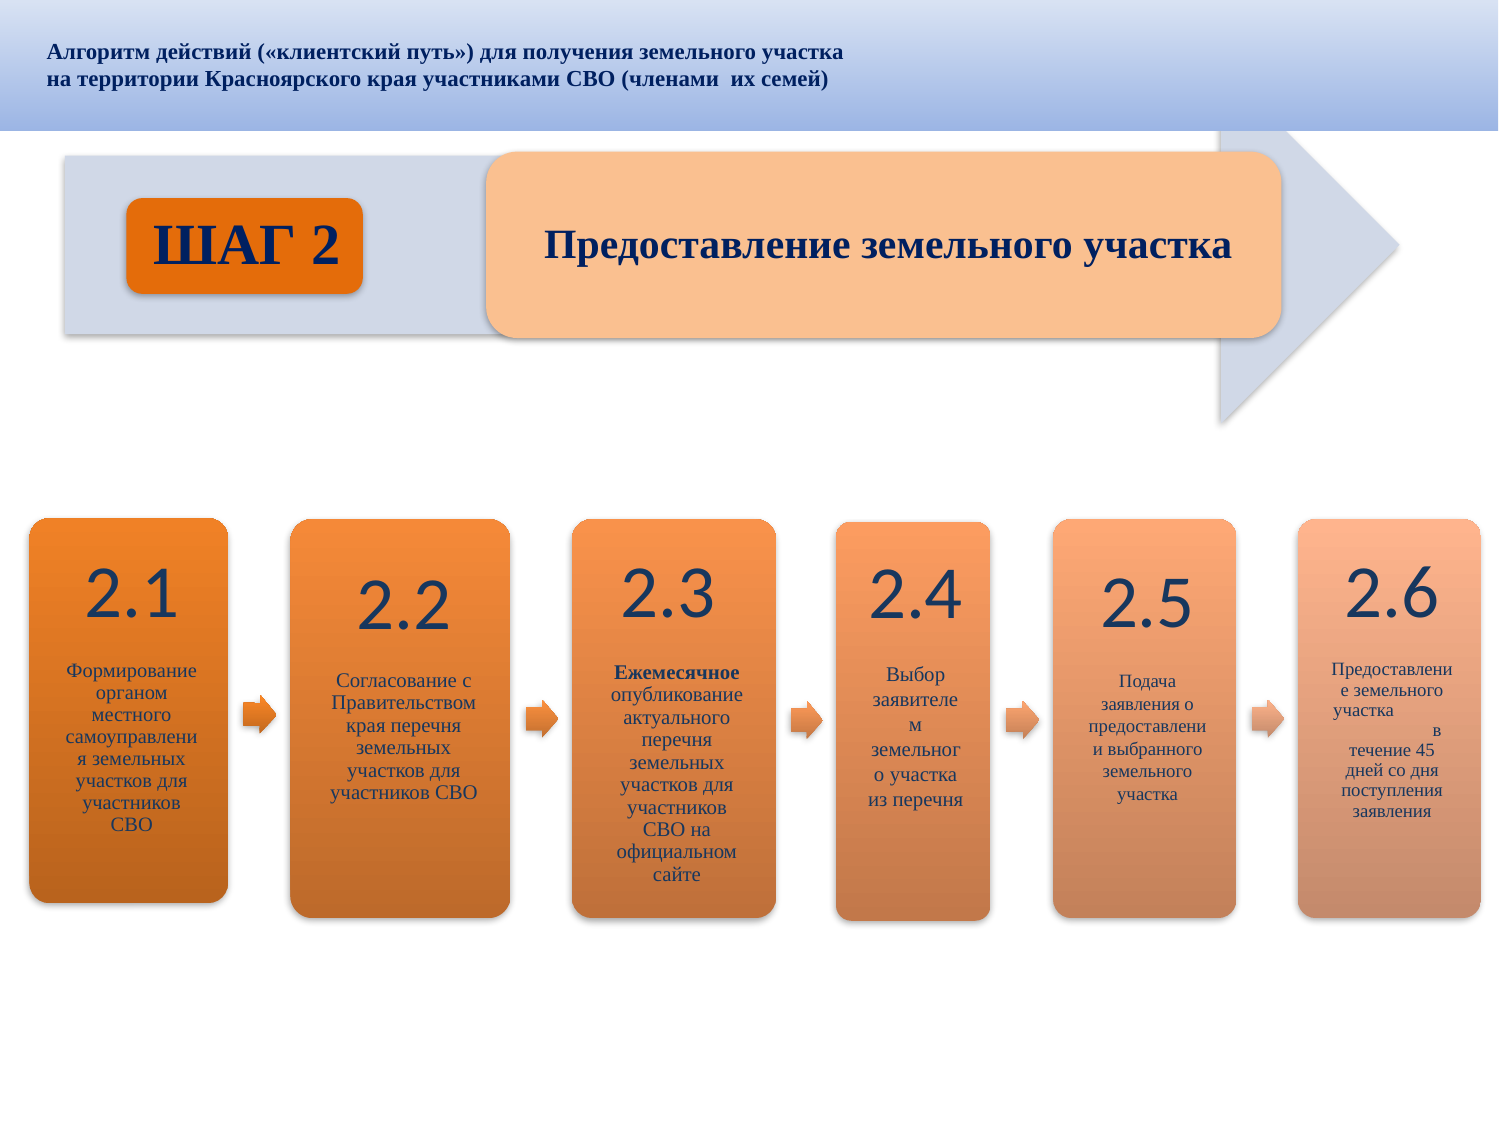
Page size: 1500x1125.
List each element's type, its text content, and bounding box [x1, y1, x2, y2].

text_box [64, 66, 1400, 371]
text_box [29, 373, 1483, 1065]
title Алгоритм действий («клиентский путь») для получения земельного участка на территории Красноярского края участниками СВО (членами их семей) [0, 0, 1499, 131]
